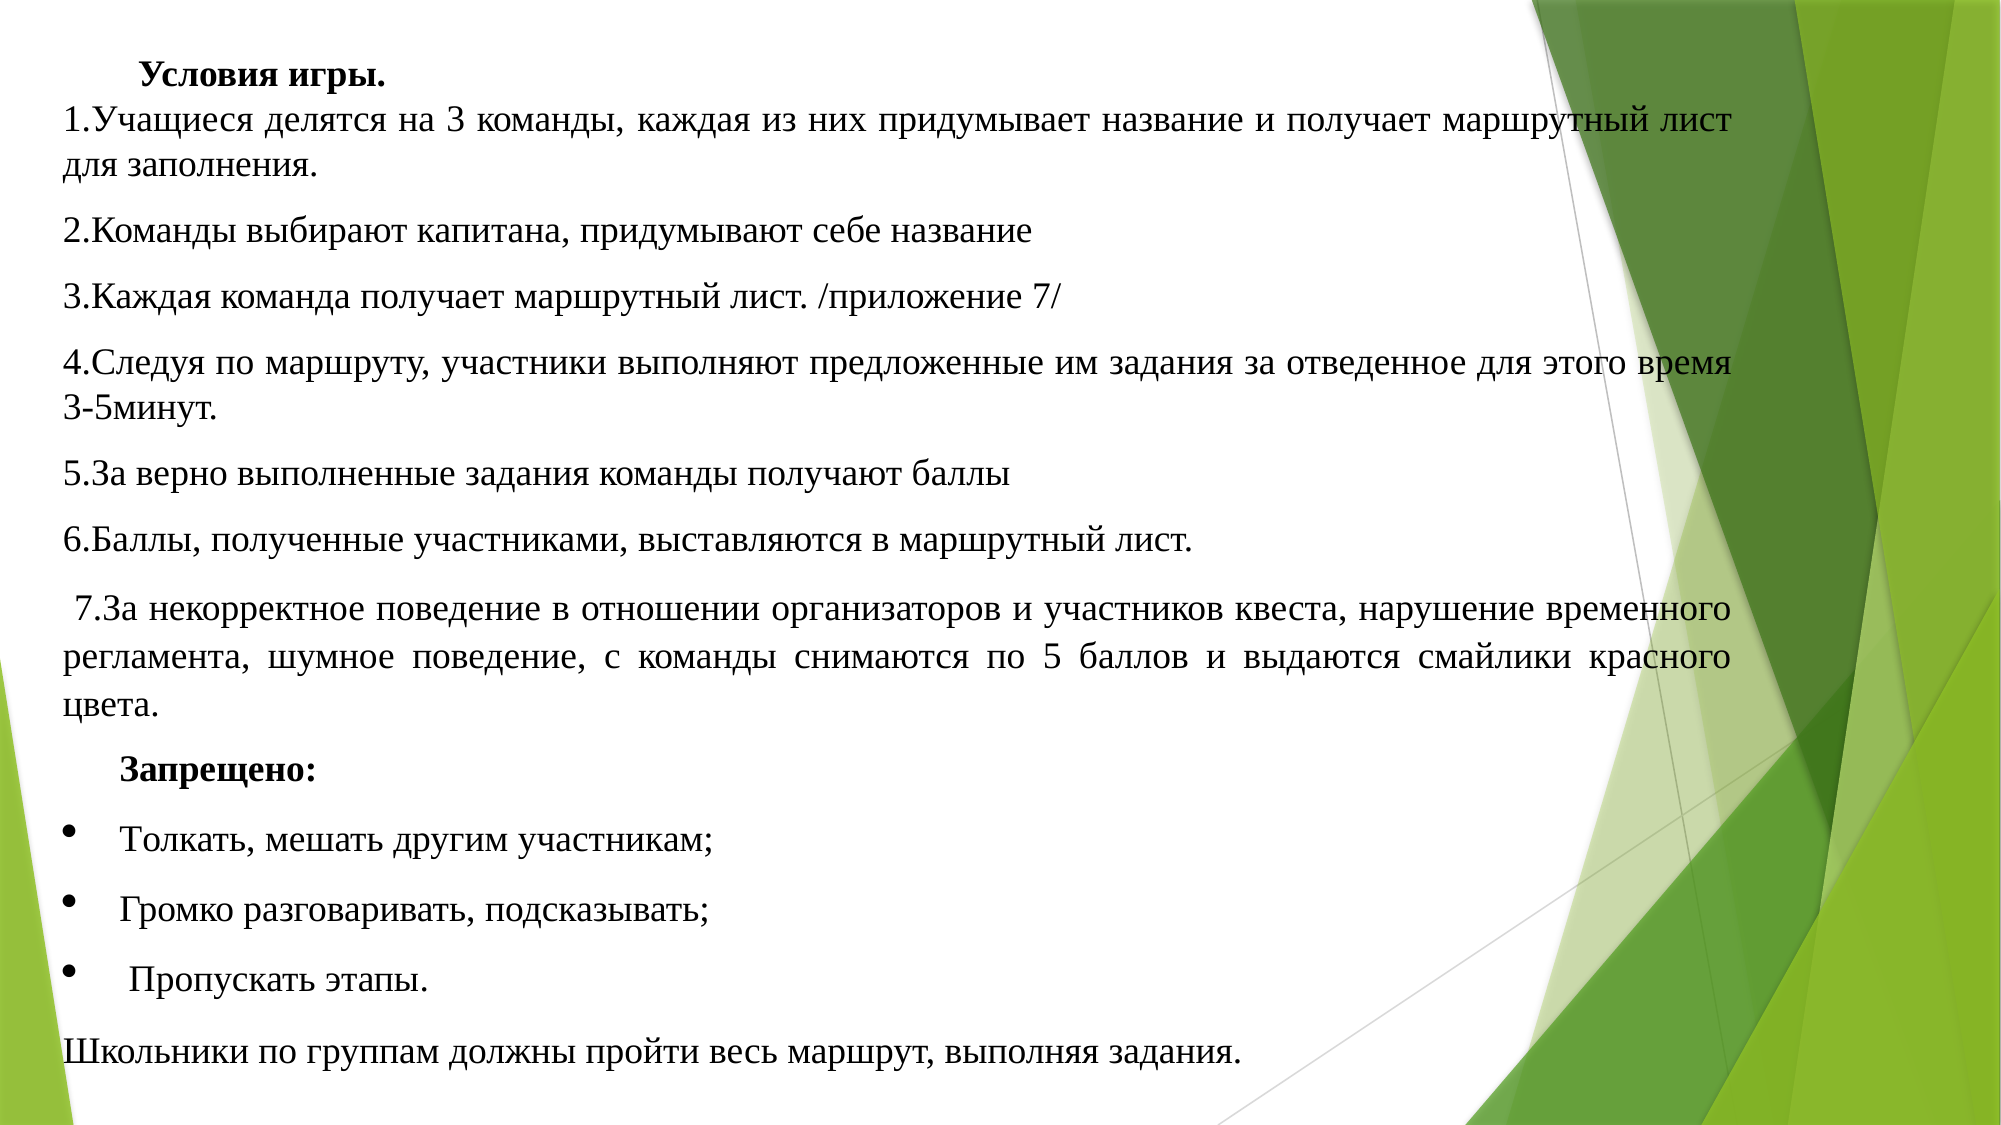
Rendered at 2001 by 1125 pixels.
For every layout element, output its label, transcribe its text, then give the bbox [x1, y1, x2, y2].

text_box Условия игры. 1.Учащиеся делятся на 3 команды, каждая из них придумывает название и получает маршрутный лист для заполнения. 2.Команды выбирают капитана, придумывают себе название 3.Каждая команда получает маршрутный лист. /приложение 7/ 4.Следуя по маршруту, участники выполняют предложенные им задания за отведенное для этого время 3-5минут. 5.За верно выполненные задания команды получают баллы 6.Баллы, полученные участниками, выставляются в маршрутный лист. 7.За некорректное поведение в отношении организаторов и участников квеста, нарушение временного регламента, шумное поведение, с команды снимаются по 5 баллов и выдаются смайлики красного цвета. Запрещено: Толкать, мешать другим участникам; Громко разговаривать, подсказывать; Пропускать этапы. Школьники по группам должны пройти весь маршрут, выполняя задания. [48, 41, 1749, 1079]
